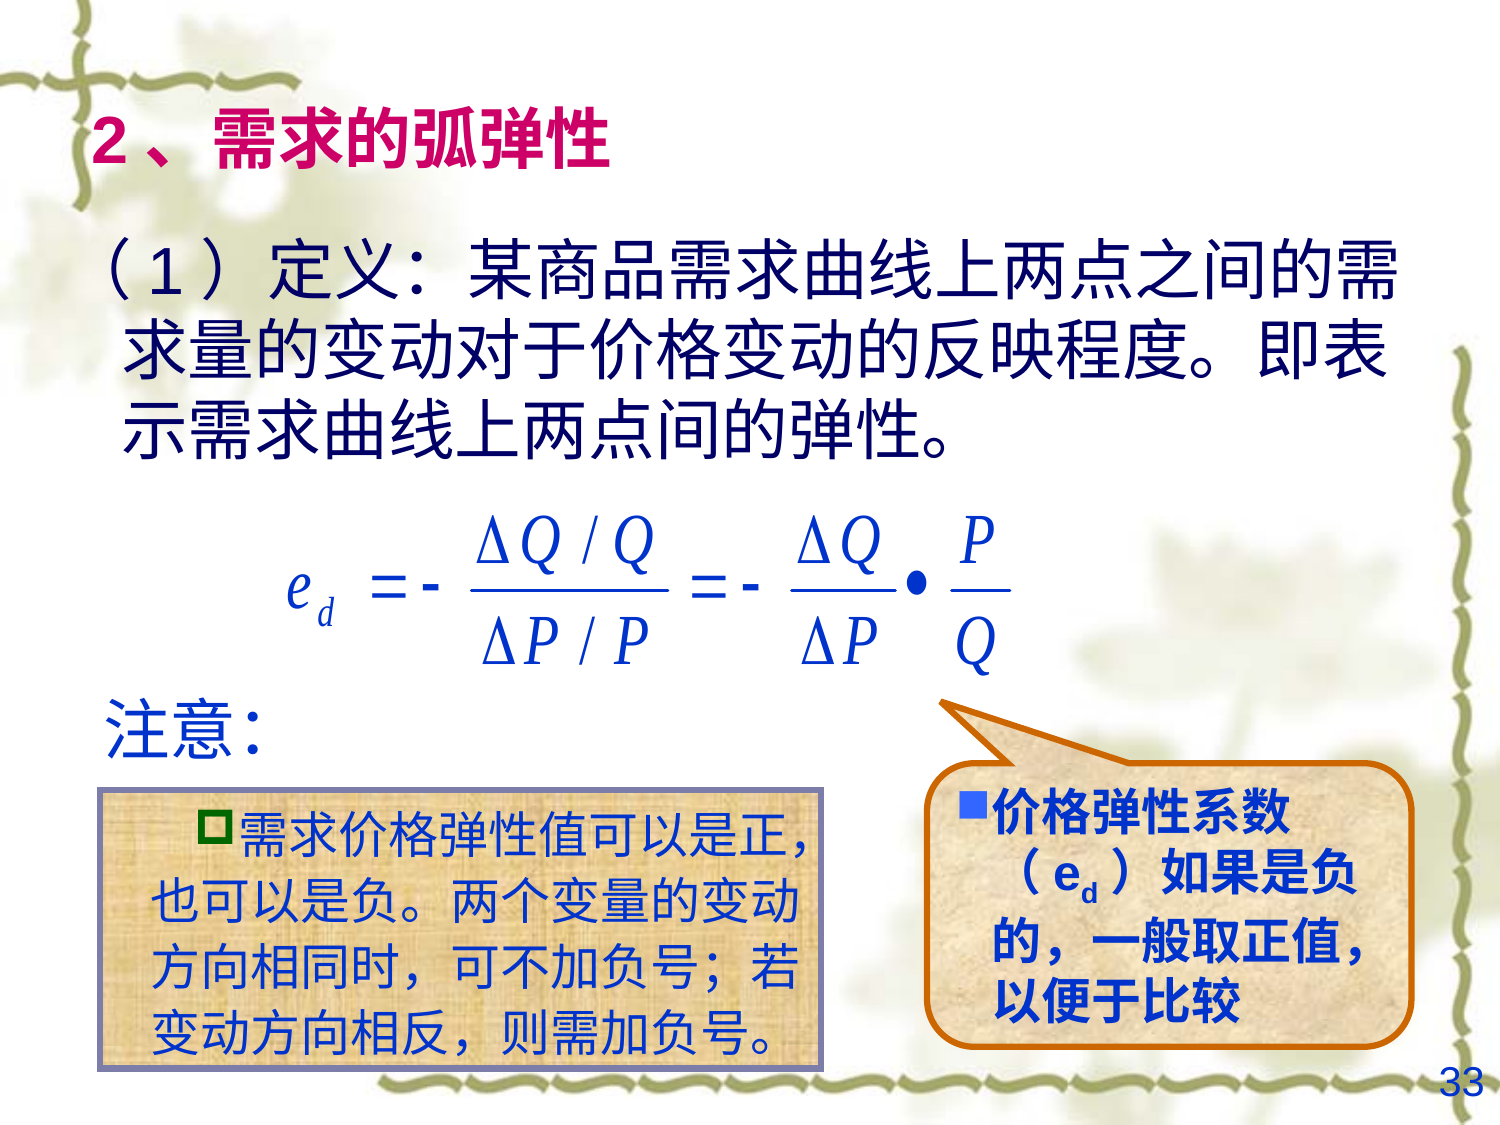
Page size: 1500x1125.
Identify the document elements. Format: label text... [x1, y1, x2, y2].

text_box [276, 494, 1023, 689]
slide_number 33 [1080, 1046, 1500, 1125]
text_box 需求价格弹性值可以是正，也可以是负。两个变量的变动方向相同时，可不加负号；若变动方向相反，则需加负号。 [100, 790, 821, 1069]
text_box 价格弹性系数（ed）如果是负的，一般取正值，以便于比较 [927, 701, 1412, 1047]
list （1）定义：某商品需求曲线上两点之间的需求量的变动对于价格变动的反映程度。即表示需求曲线上两点间的弹性。 [50, 220, 1447, 516]
text_box 注意： [88, 680, 668, 776]
picture [0, 0, 1500, 1125]
title 2、需求的弧弹性 [76, 90, 1447, 185]
